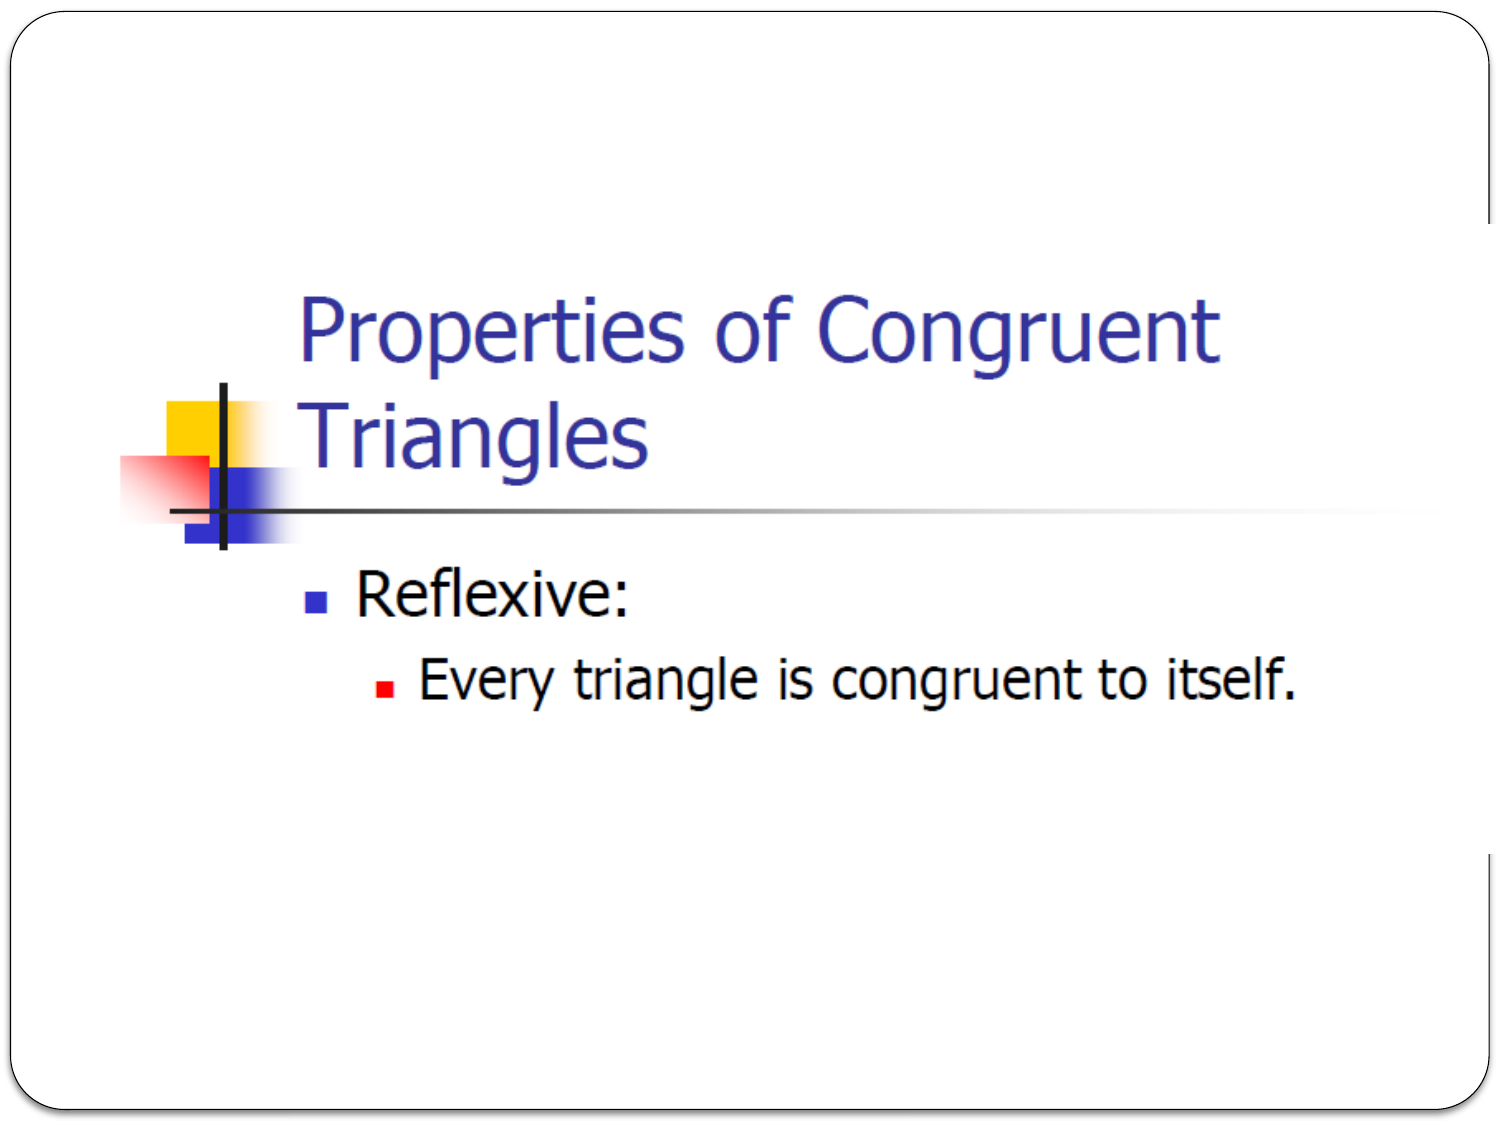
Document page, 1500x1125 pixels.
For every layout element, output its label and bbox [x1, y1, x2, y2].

list [60, 224, 1500, 854]
